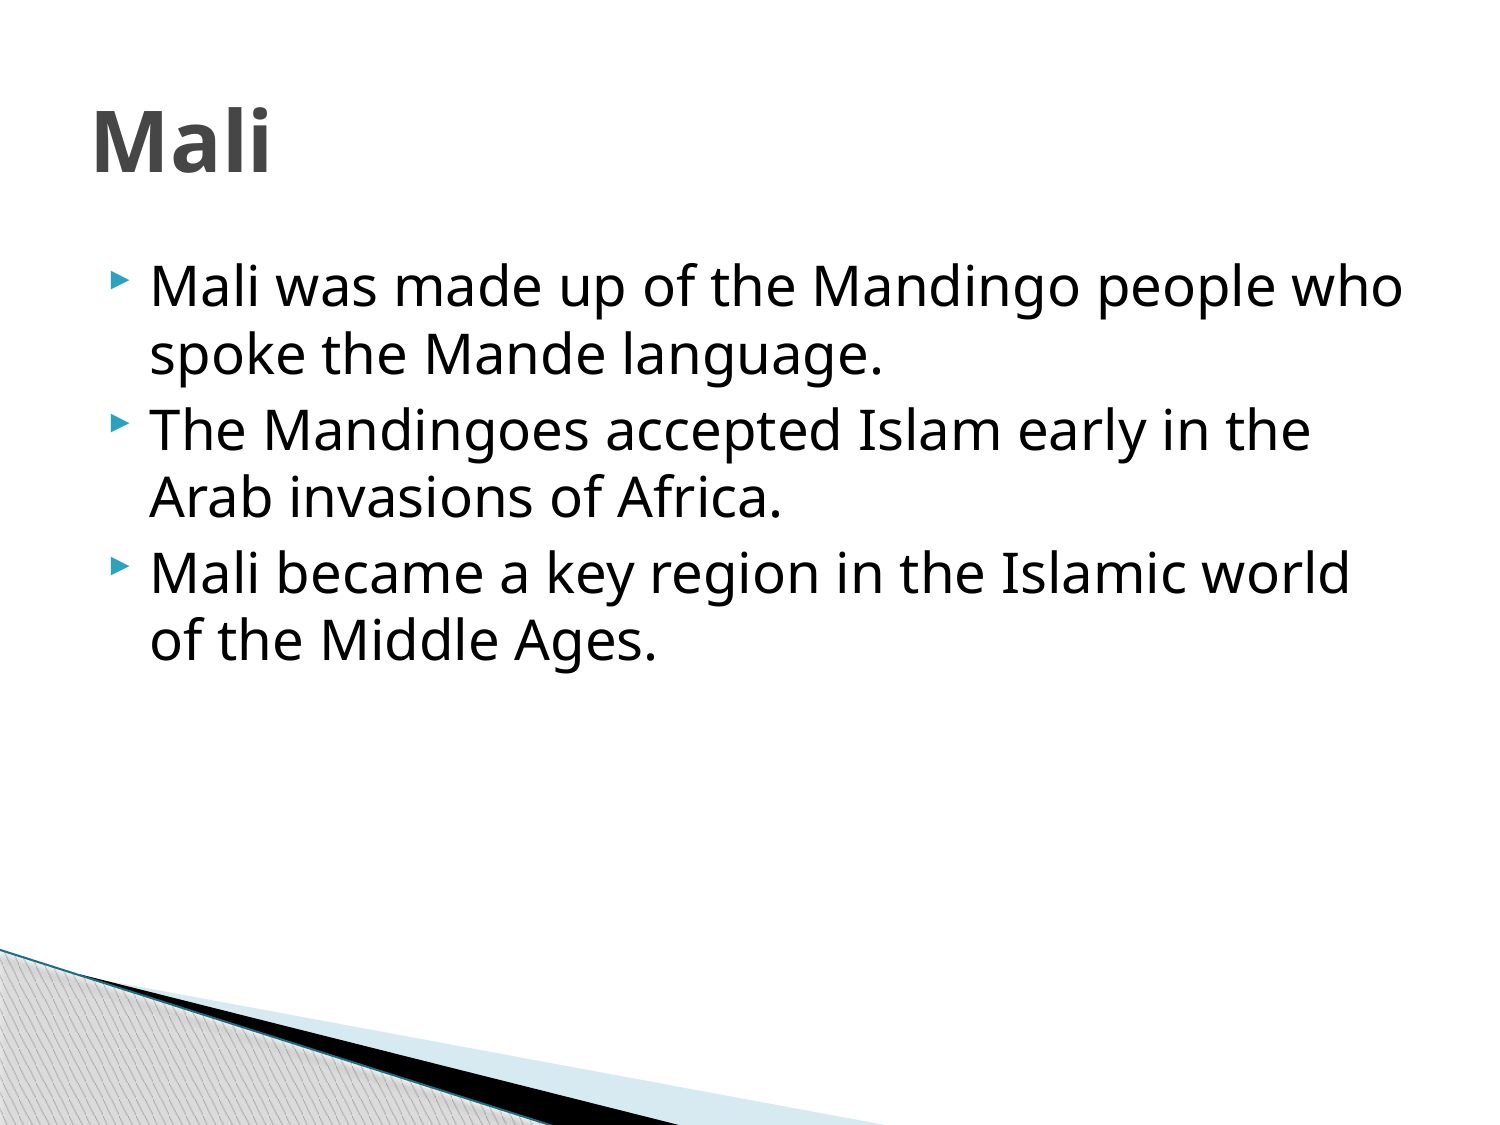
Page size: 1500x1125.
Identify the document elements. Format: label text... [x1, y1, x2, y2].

title Mali [75, 45, 1425, 233]
list Mali was made up of the Mandingo people who spoke the Mande language. The Mandingoes accepted Islam early in the Arab invasions of Africa. Mali became a key region in the Islamic world of the Middle Ages. [75, 243, 1425, 986]
